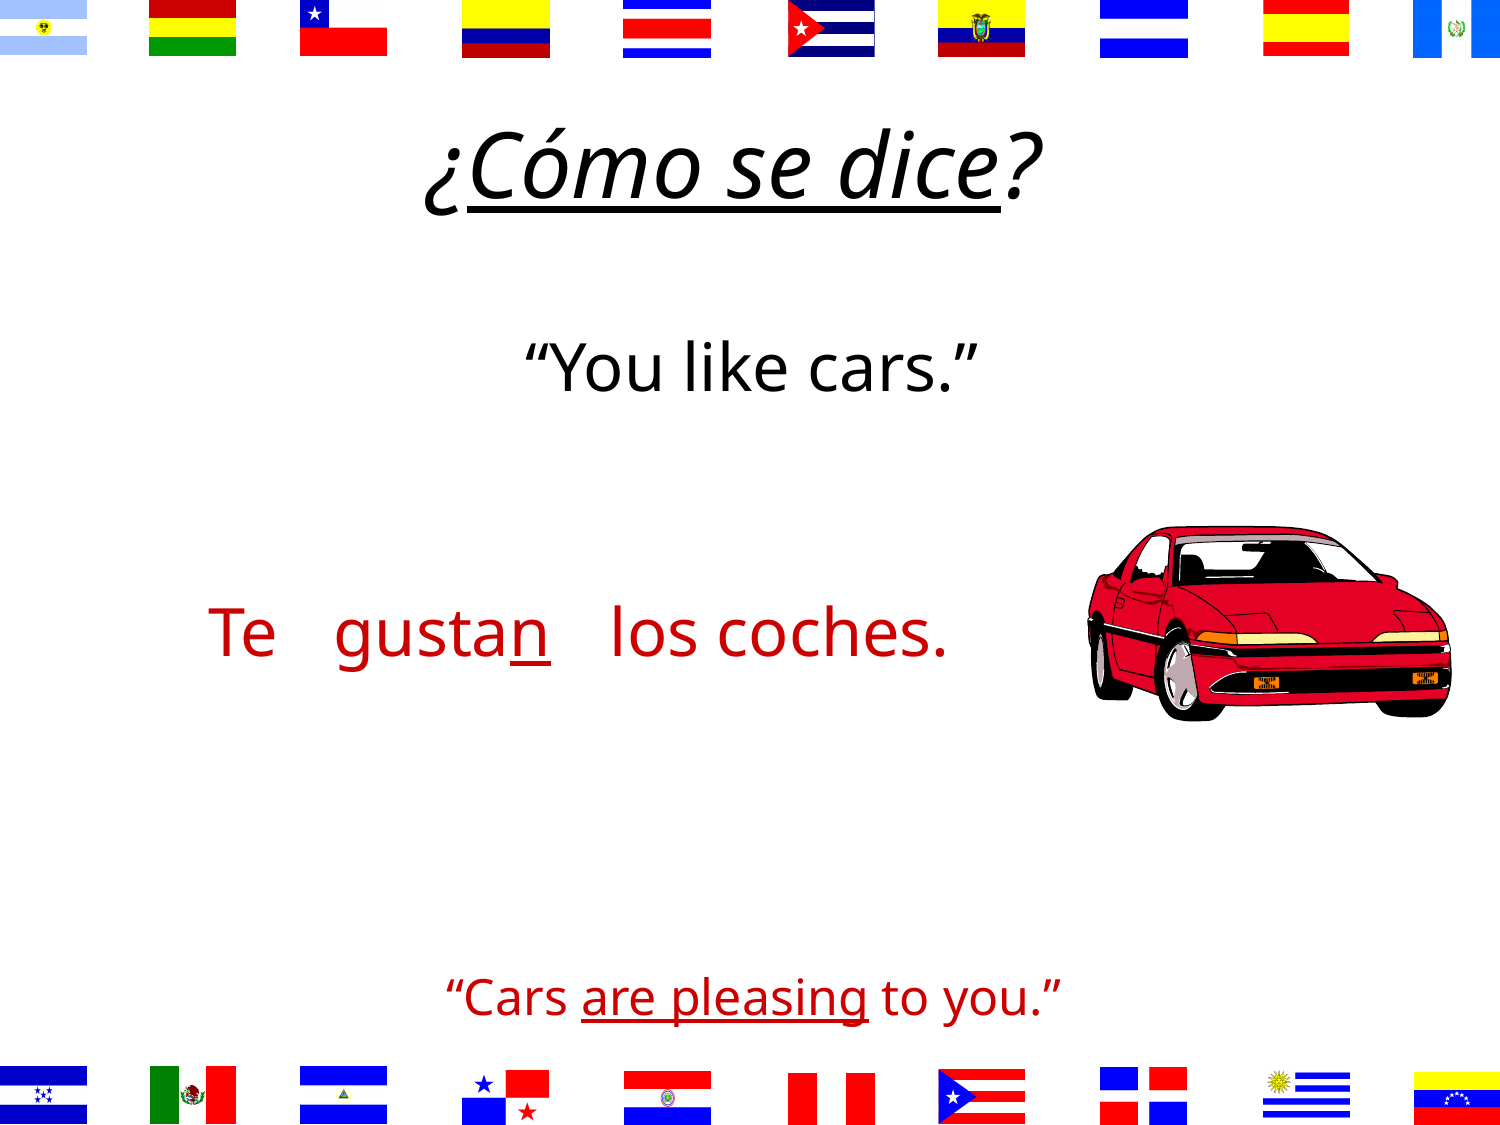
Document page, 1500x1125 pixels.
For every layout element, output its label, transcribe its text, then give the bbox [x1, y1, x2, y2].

text_box Te [193, 581, 294, 677]
text_box los coches. [595, 581, 966, 677]
text_box gustan [319, 581, 566, 677]
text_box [0, 1065, 1500, 1125]
text_box “You like cars.” [510, 317, 995, 413]
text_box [0, 0, 1500, 58]
text_box “Cars are pleasing to you.” [431, 958, 1077, 1033]
text_box ¿Cómo se dice? [412, 99, 1088, 225]
picture [1087, 524, 1456, 724]
